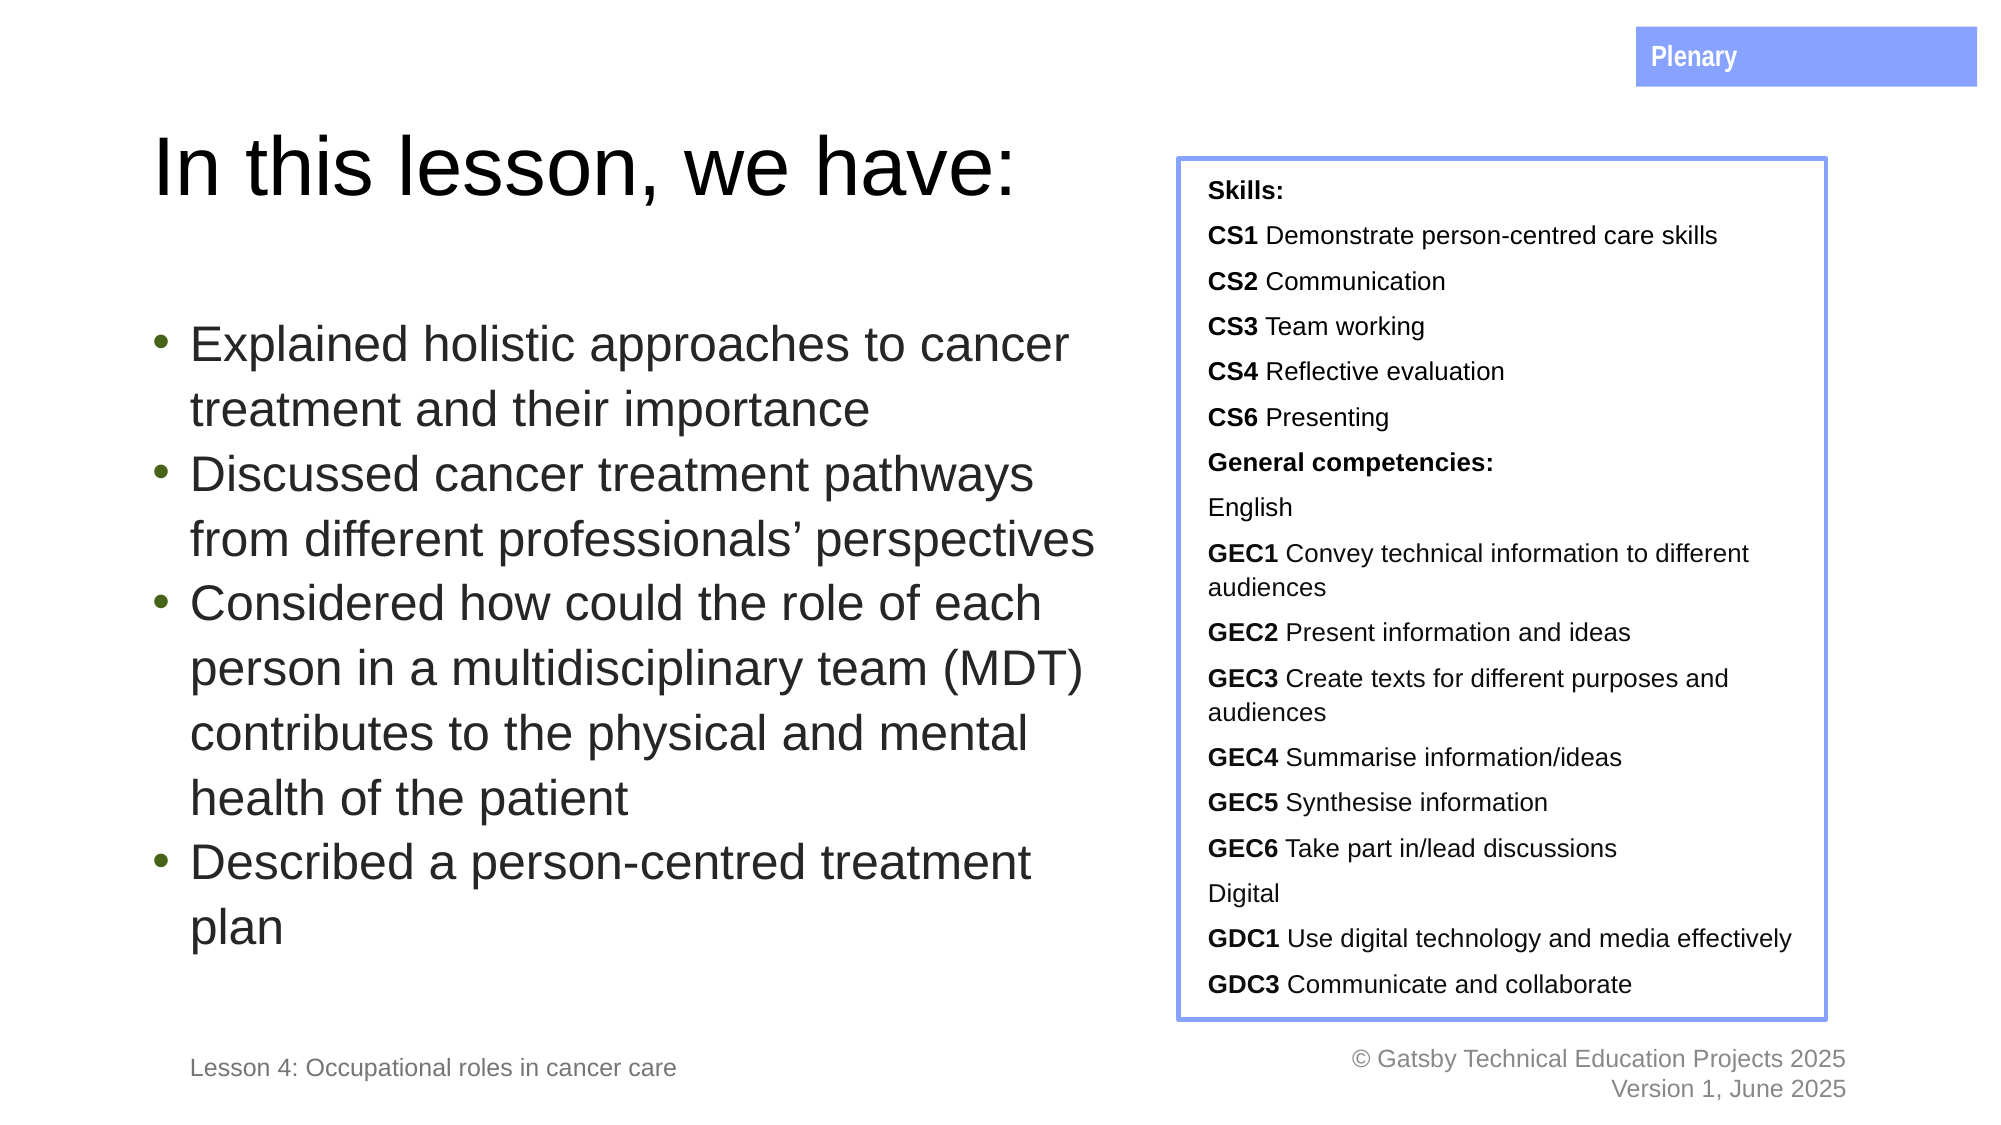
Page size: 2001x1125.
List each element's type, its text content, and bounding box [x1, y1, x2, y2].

list Plenary [1636, 26, 1978, 87]
text_box Skills: CS1 Demonstrate person-centred care skills CS2 Communication CS3 Team working CS4 Reflective evaluation CS6 Presenting General competencies: English GEC1 Convey technical information to different audiences GEC2 Present information and ideas GEC3 Create texts for different purposes and audiences GEC4 Summarise information/ideas GEC5 Synthesise information GEC6 Take part in/lead discussions Digital GDC1 Use digital technology and media effectively GDC3 Communicate and collaborate [1178, 158, 1827, 1020]
text_box Explained holistic approaches to cancer treatment and their importance Discussed cancer treatment pathways from different professionals’ perspectives Considered how could the role of each person in a multidisciplinary team (MDT) contributes to the physical and mental health of the patient Described a person-centred treatment plan [137, 299, 1142, 1014]
text_box Lesson 4: Occupational roles in cancer care [137, 1042, 879, 1089]
title In this lesson, we have: [137, 59, 1863, 278]
